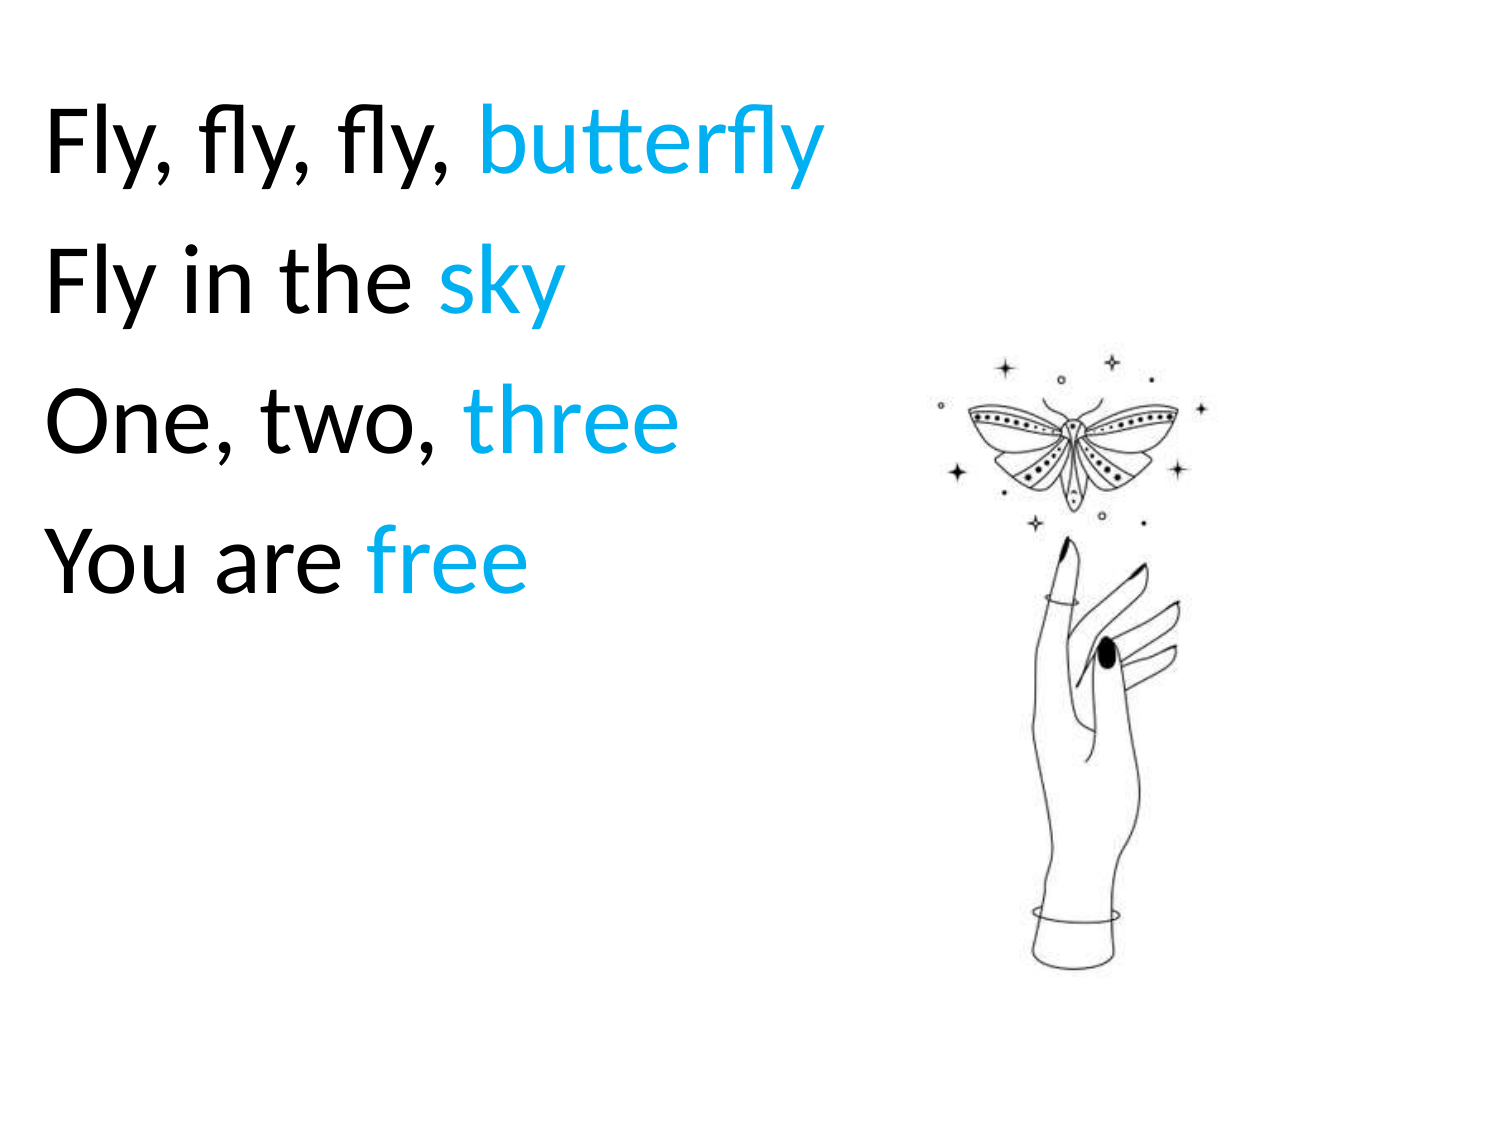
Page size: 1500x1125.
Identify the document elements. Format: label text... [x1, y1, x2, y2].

picture [702, 290, 1448, 1036]
text_box Fly, fly, fly, butterfly Fly in the sky One, two, three You are free [29, 66, 892, 433]
